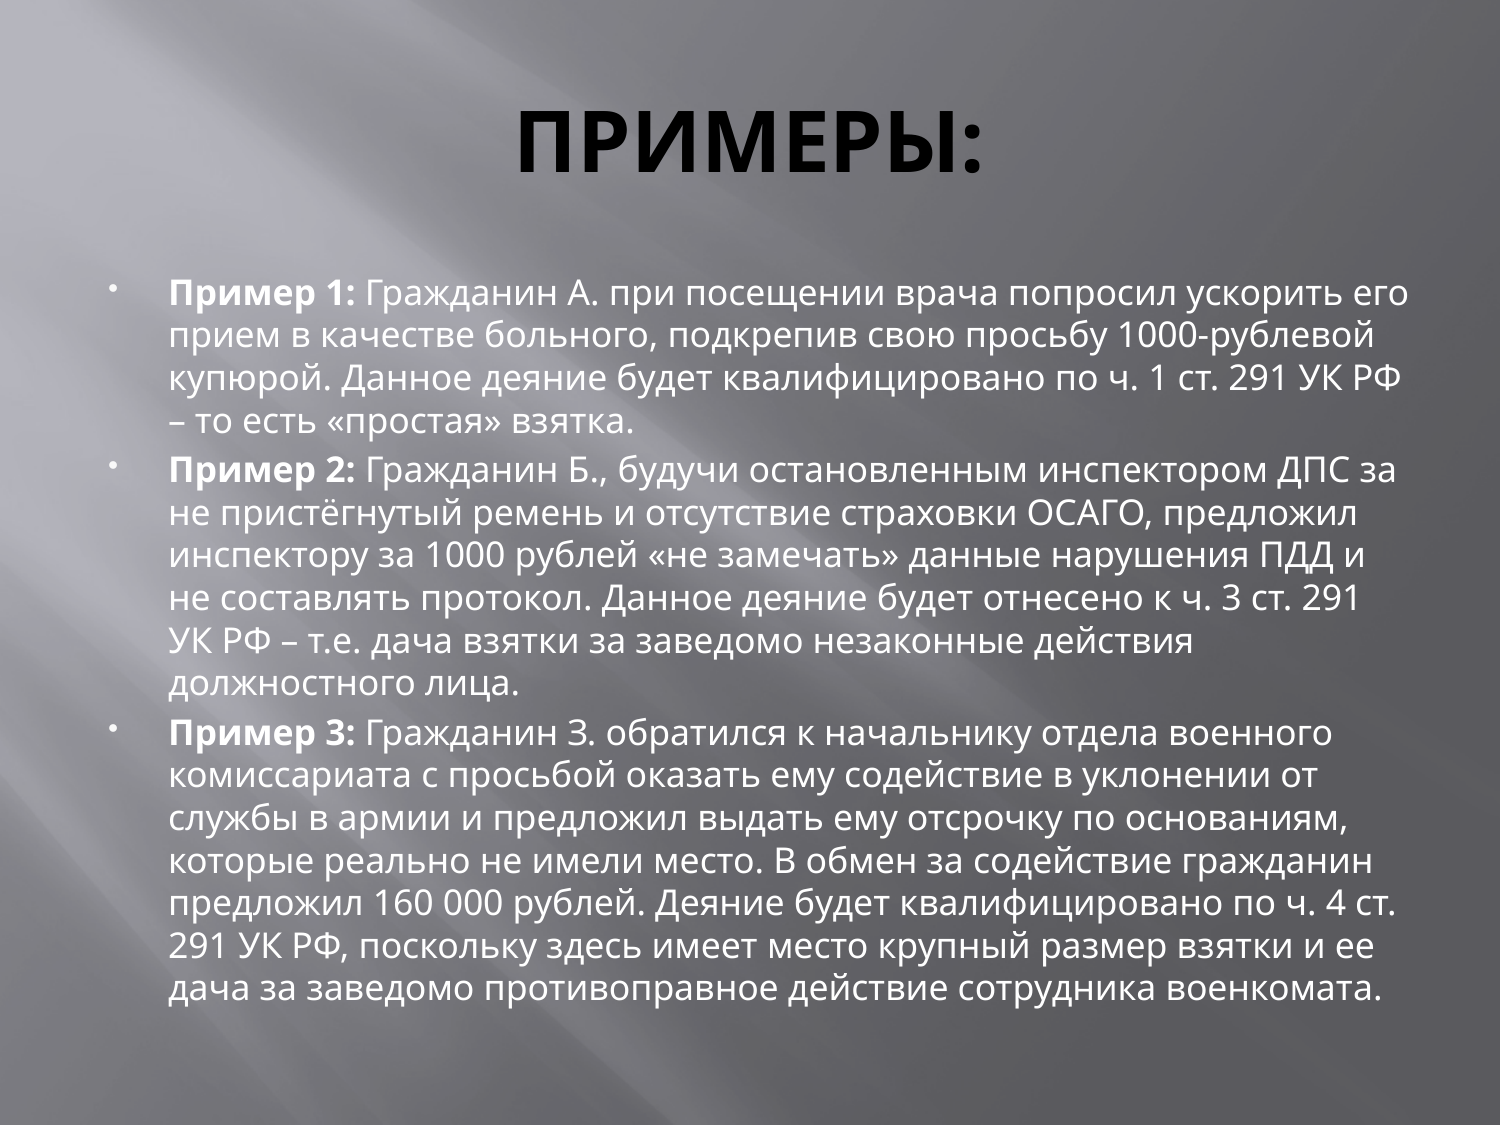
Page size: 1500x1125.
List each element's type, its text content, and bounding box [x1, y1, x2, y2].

list Пример 1: Гражданин А. при посещении врача попросил ускорить его прием в качестве больного, подкрепив свою просьбу 1000-рублевой купюрой. Данное деяние будет квалифицировано по ч. 1 ст. 291 УК РФ – то есть «простая» взятка. Пример 2: Гражданин Б., будучи остановленным инспектором ДПС за не пристёгнутый ремень и отсутствие страховки ОСАГО, предложил инспектору за 1000 рублей «не замечать» данные нарушения ПДД и не составлять протокол. Данное деяние будет отнесено к ч. 3 ст. 291 УК РФ – т.е. дача взятки за заведомо незаконные действия должностного лица. Пример 3: Гражданин З. обратился к начальнику отдела военного комиссариата с просьбой оказать ему содействие в уклонении от службы в армии и предложил выдать ему отсрочку по основаниям, которые реально не имели место. В обмен за содействие гражданин предложил 160 000 рублей. Деяние будет квалифицировано по ч. 4 ст. 291 УК РФ, поскольку здесь имеет место крупный размер взятки и ее дача за заведомо противоправное действие сотрудника военкомата. [75, 262, 1425, 1035]
title ПРИМЕРЫ: [75, 45, 1425, 233]
